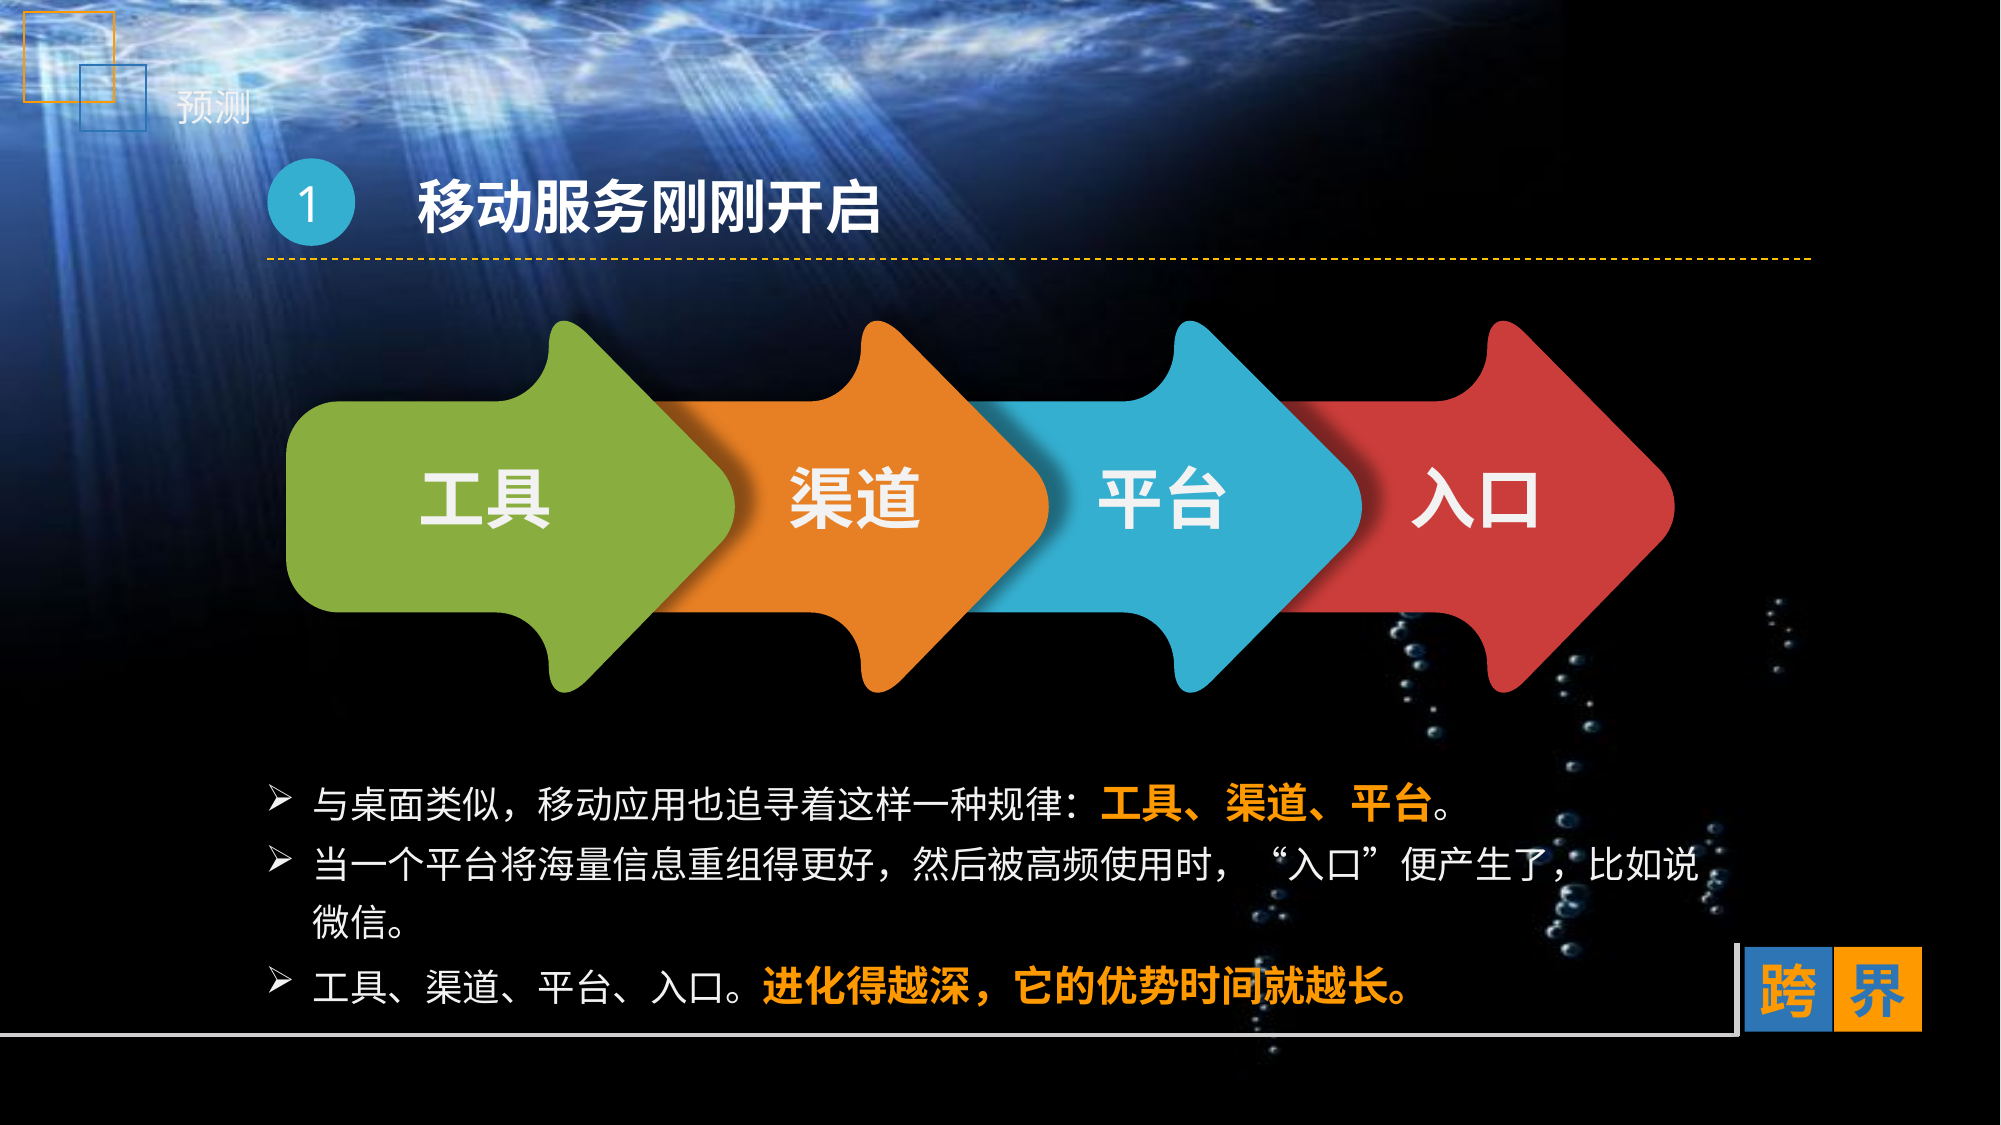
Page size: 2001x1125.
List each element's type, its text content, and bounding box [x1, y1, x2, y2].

text_box 与桌面类似，移动应用也追寻着这样一种规律：工具、渠道、平台。 当一个平台将海量信息重组得更好，然后被高频使用时，“入口”便产生了，比如说微信。 工具、渠道、平台、入口。进化得越深，它的优势时间就越长。 [250, 754, 1716, 1017]
picture [0, 0, 2001, 1125]
text_box 预测 [161, 76, 267, 137]
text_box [286, 312, 1680, 702]
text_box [267, 158, 1815, 250]
